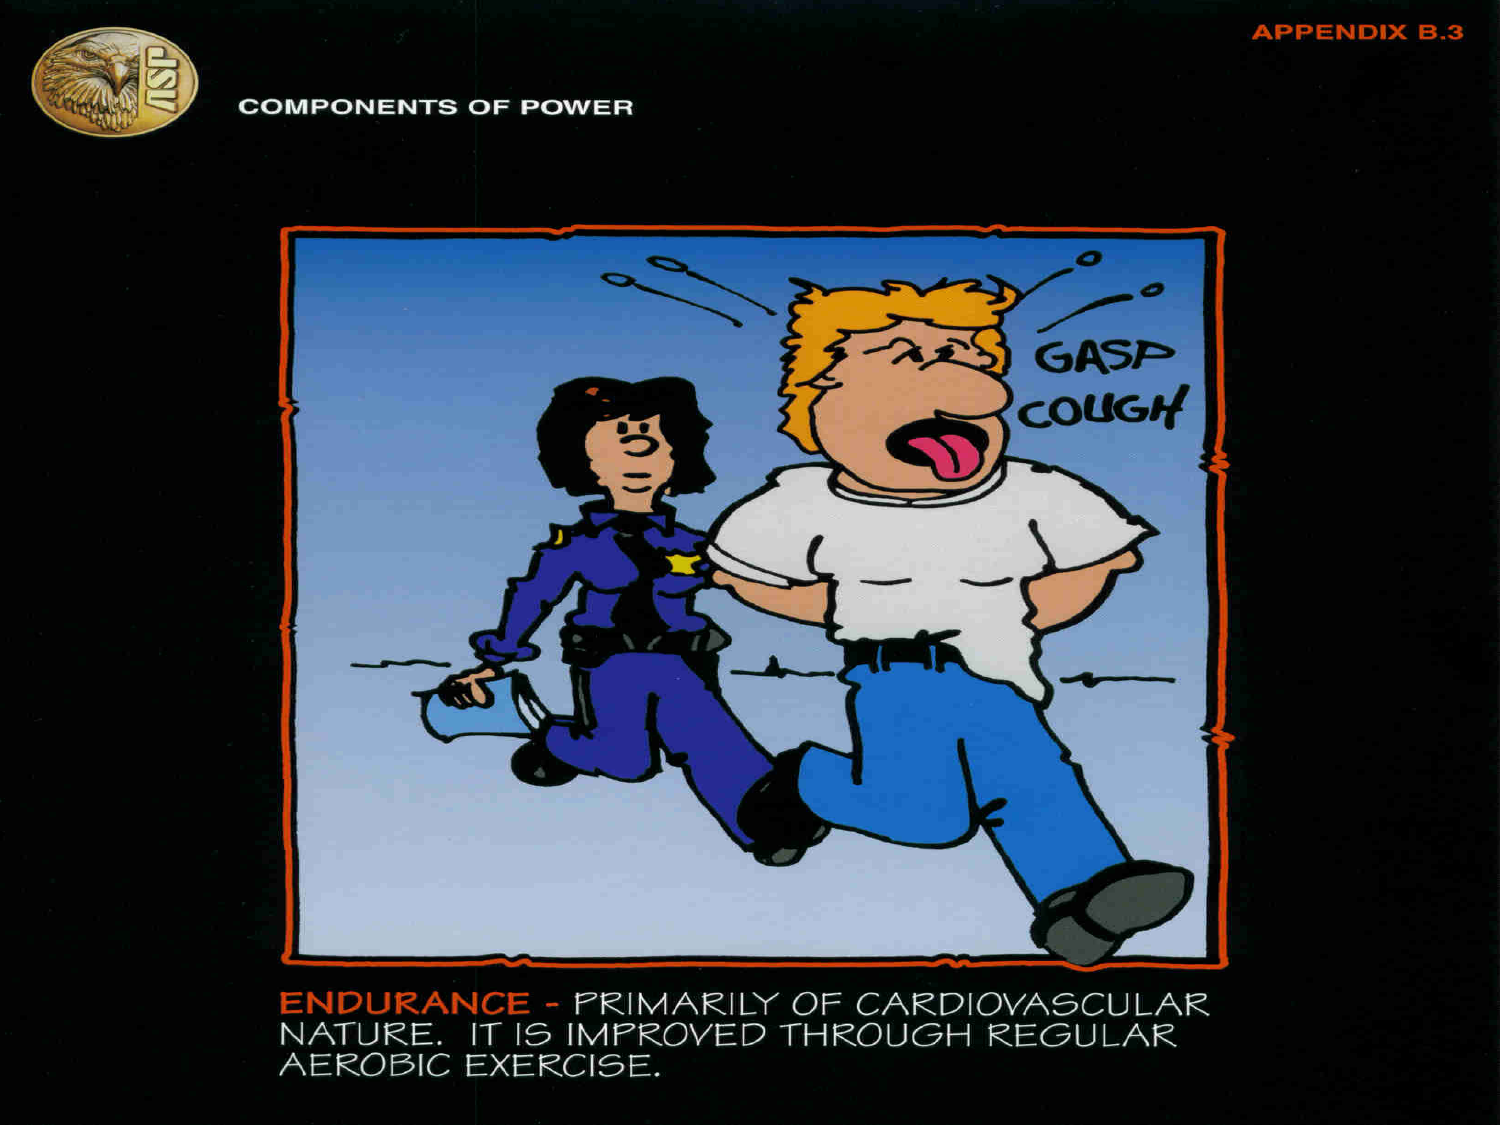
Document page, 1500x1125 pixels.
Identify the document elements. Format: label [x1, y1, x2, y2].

list [0, 0, 1500, 1125]
